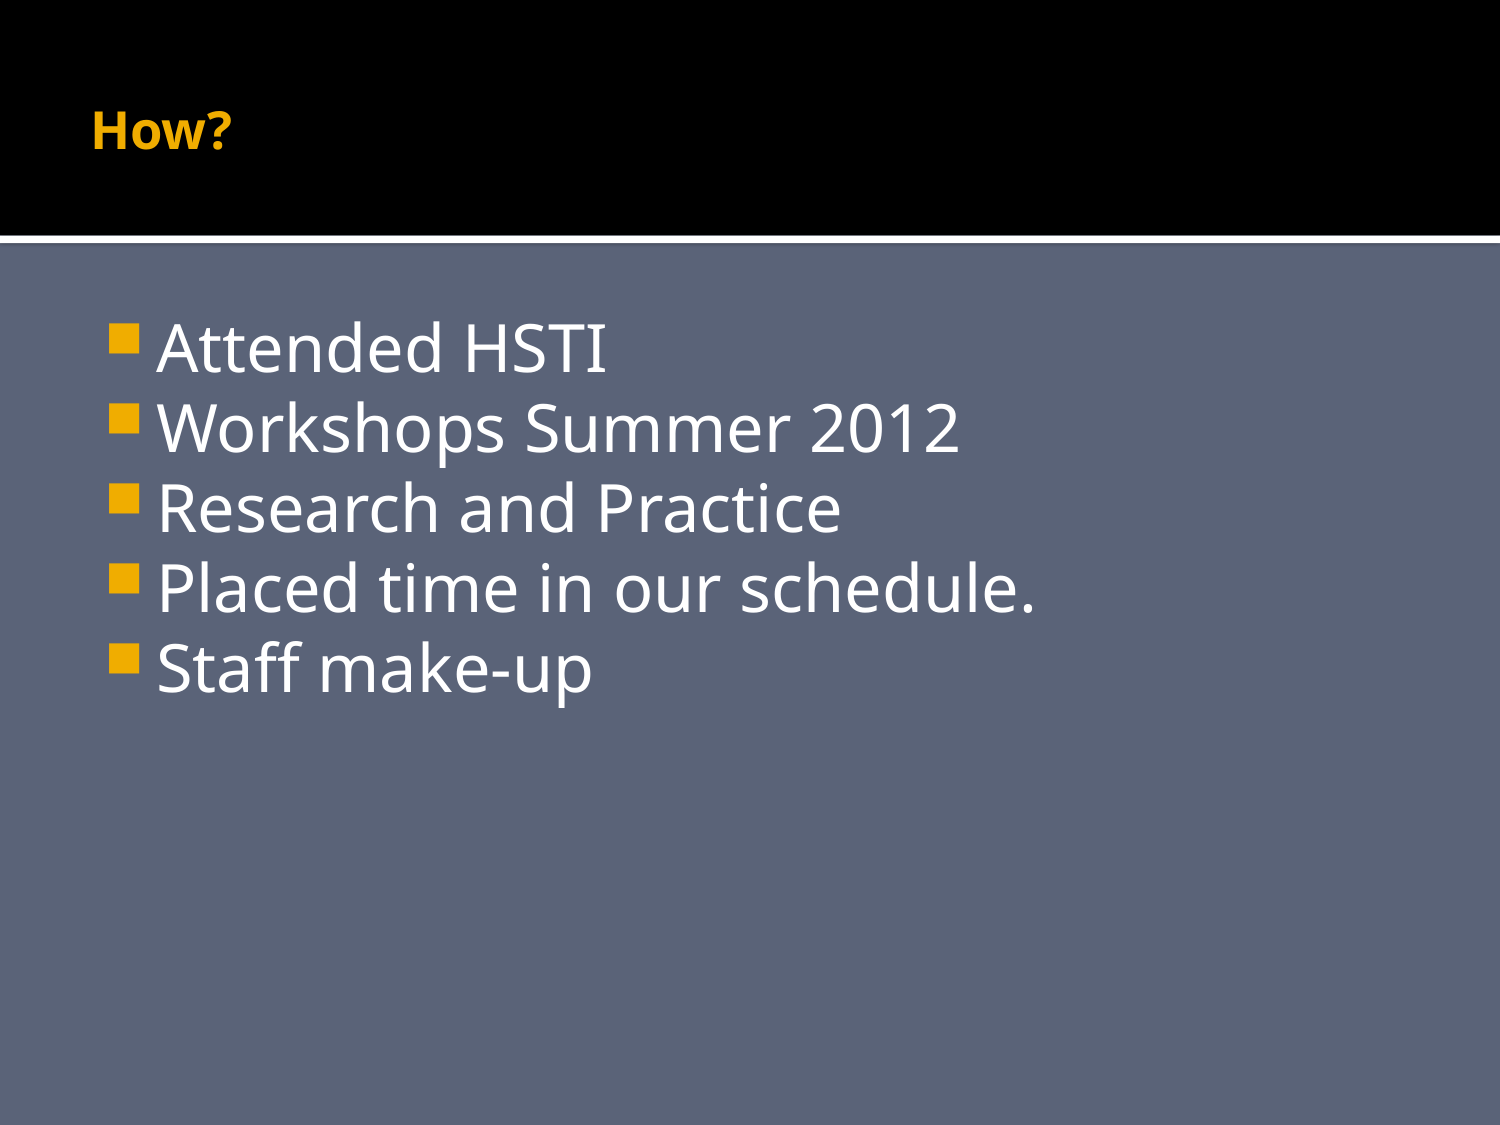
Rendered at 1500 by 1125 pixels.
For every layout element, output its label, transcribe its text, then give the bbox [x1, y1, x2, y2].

list Attended HSTI Workshops Summer 2012 Research and Practice Placed time in our schedule. Staff make-up [75, 291, 1425, 1050]
title How? [75, 25, 1425, 231]
